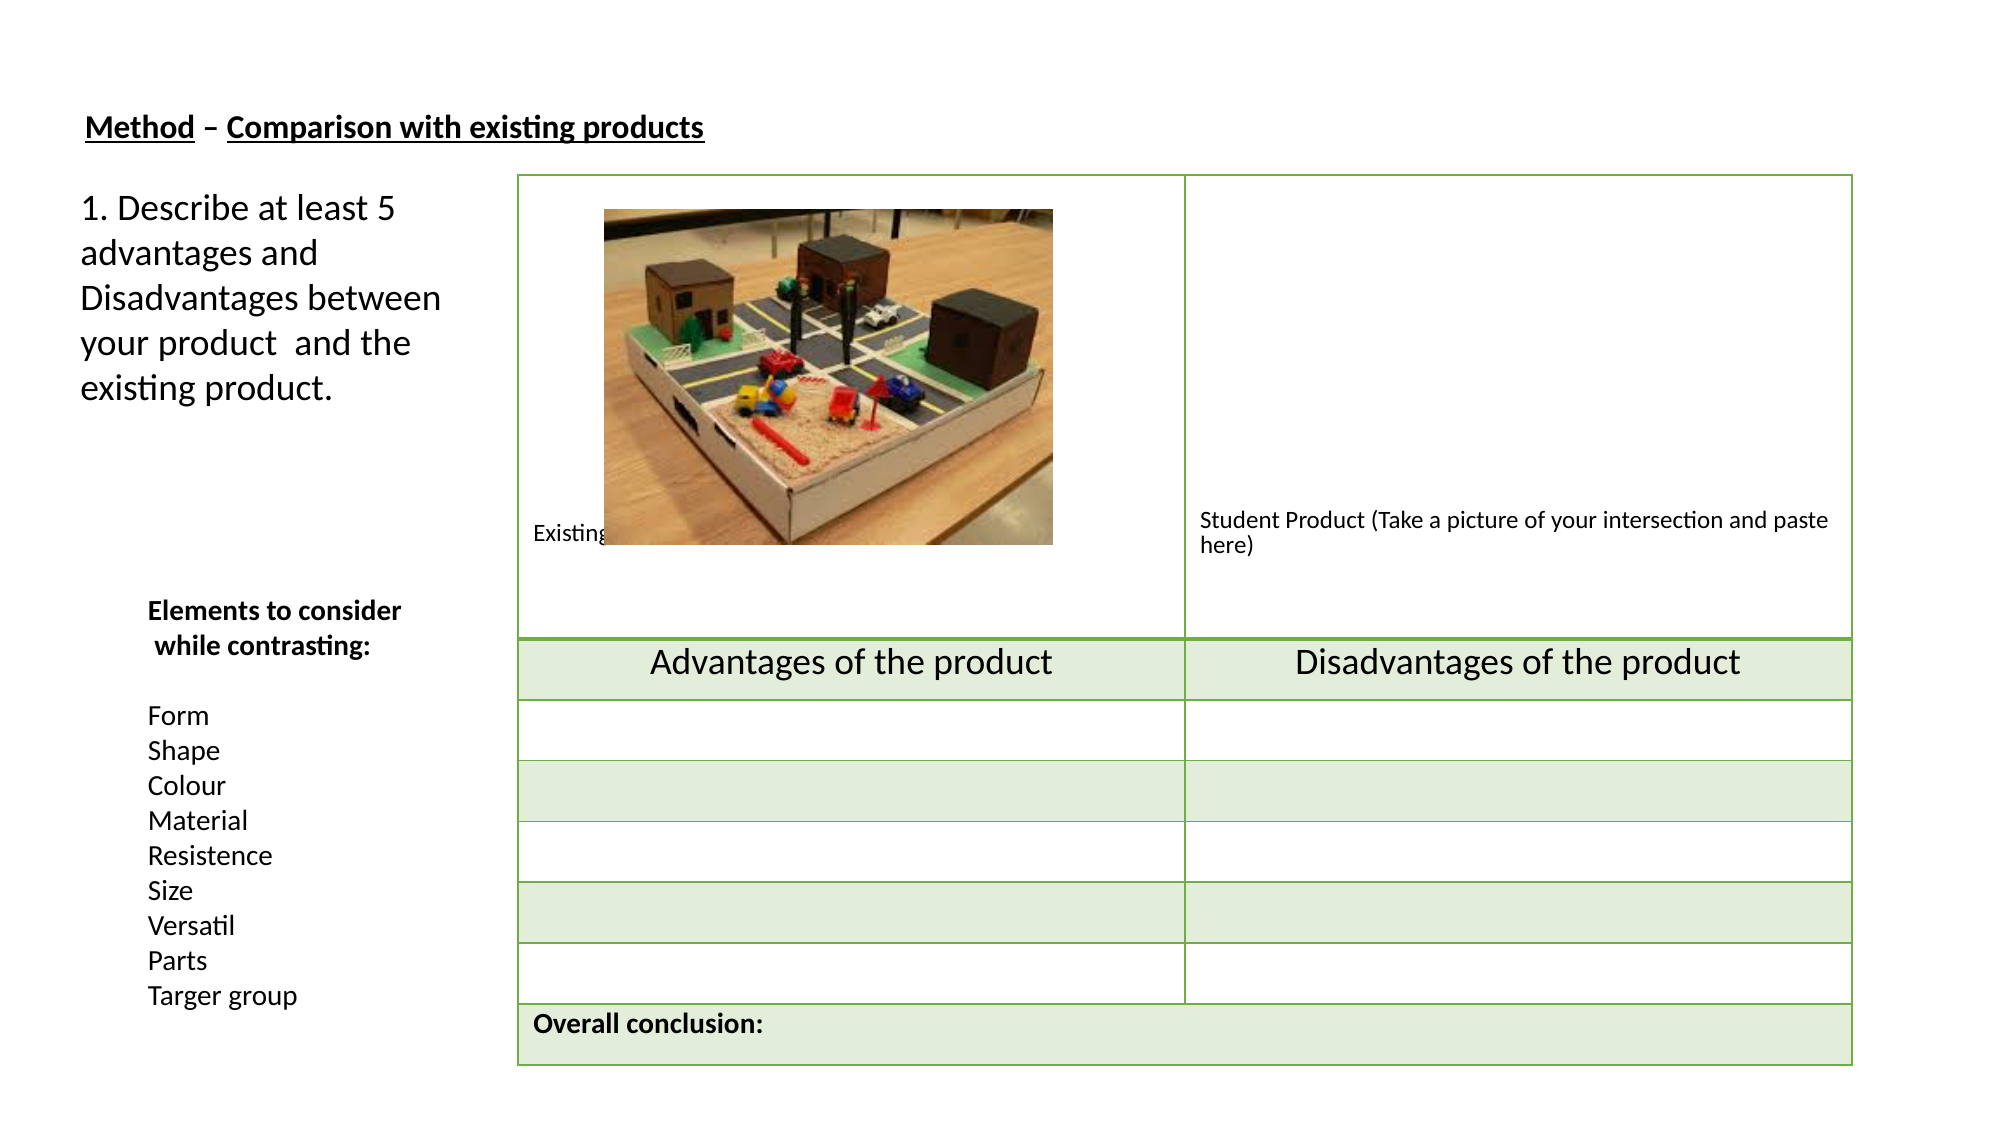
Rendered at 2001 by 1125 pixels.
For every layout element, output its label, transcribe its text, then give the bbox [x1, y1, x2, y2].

table_cell [1186, 761, 1851, 821]
table_cell [1186, 944, 1851, 1003]
table_cell Overall conclusion: [519, 1005, 1851, 1064]
table_cell [1186, 701, 1851, 760]
table_cell [1186, 822, 1851, 881]
table_cell Disadvantages of the product [1186, 641, 1851, 699]
table_cell [519, 701, 1184, 760]
table_cell [519, 883, 1184, 942]
text_box 1. Describe at least 5 advantages and Disadvantages between your product and the existing product. [65, 175, 485, 415]
table_cell Advantages of the product [519, 641, 1184, 699]
table_cell [519, 944, 1184, 1003]
table_cell [1186, 883, 1851, 942]
table_cell [519, 822, 1184, 881]
table_header Existing Product [519, 176, 1184, 637]
text_box Elements to consider while contrasting: Form Shape Colour Material Resistence Size Versatil Parts Targer group [133, 584, 418, 1019]
text_box Method – Comparison with existing products [70, 98, 720, 153]
table_header Student Product (Take a picture of your intersection and paste here) [1186, 176, 1851, 637]
picture [604, 209, 1053, 546]
table_cell [519, 761, 1184, 821]
